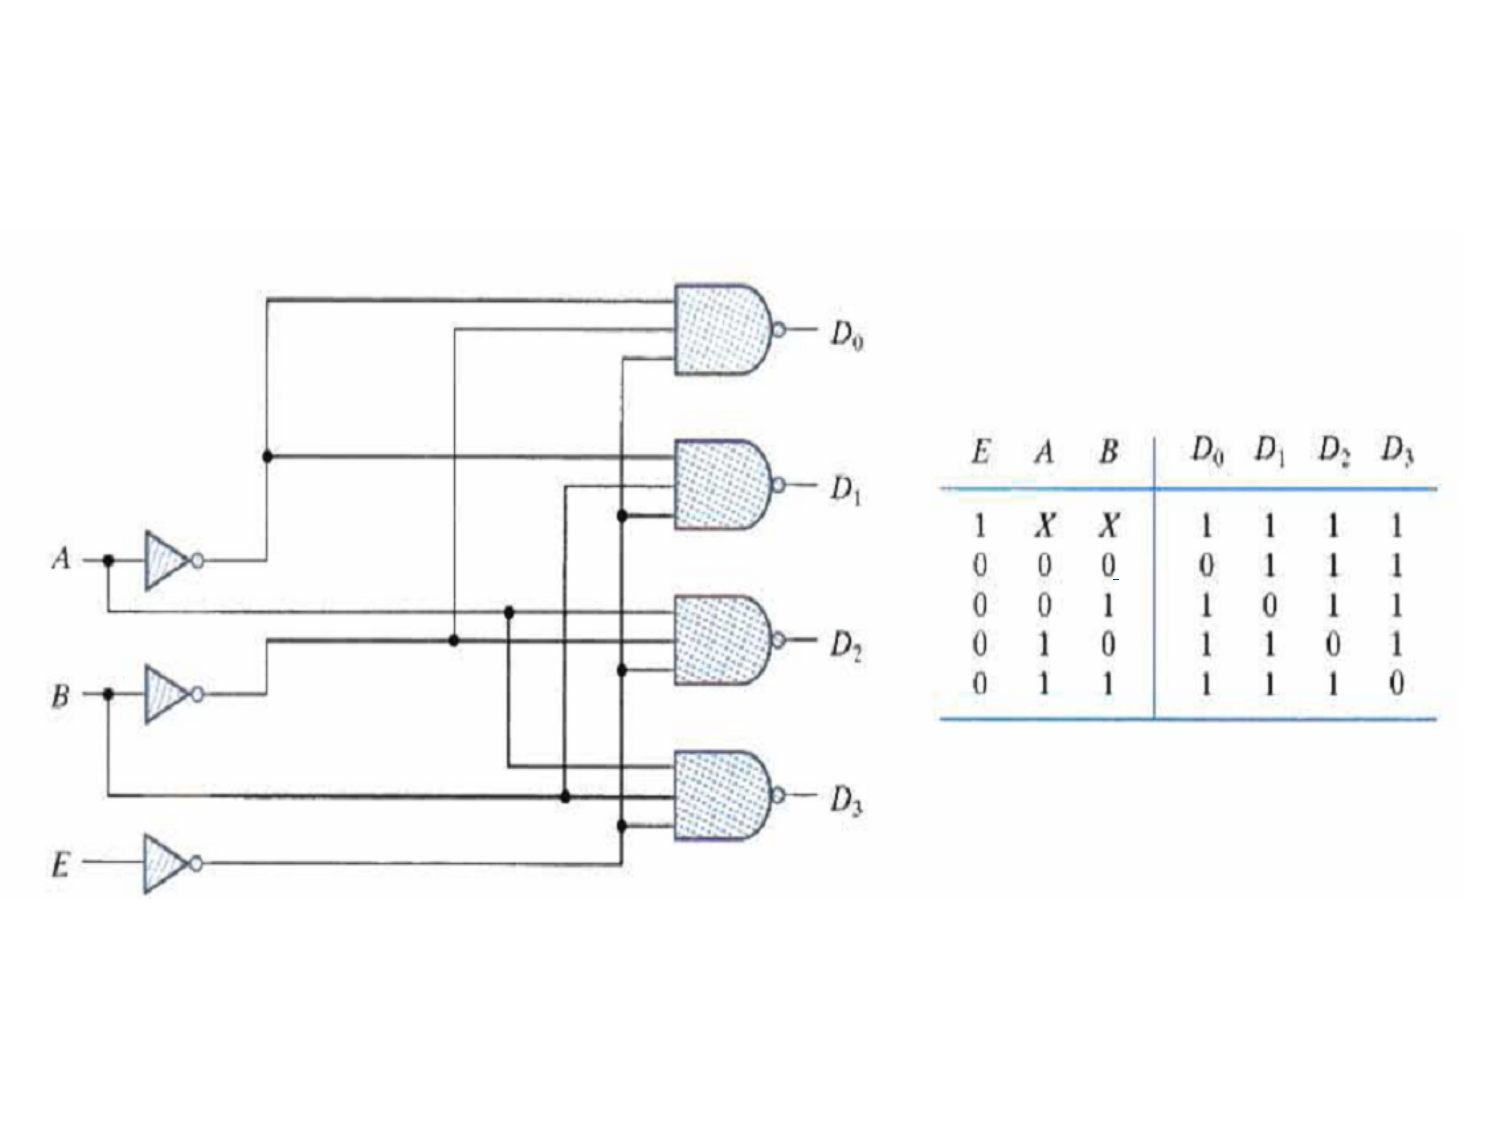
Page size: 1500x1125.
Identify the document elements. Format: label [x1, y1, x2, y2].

picture [0, 226, 1463, 899]
